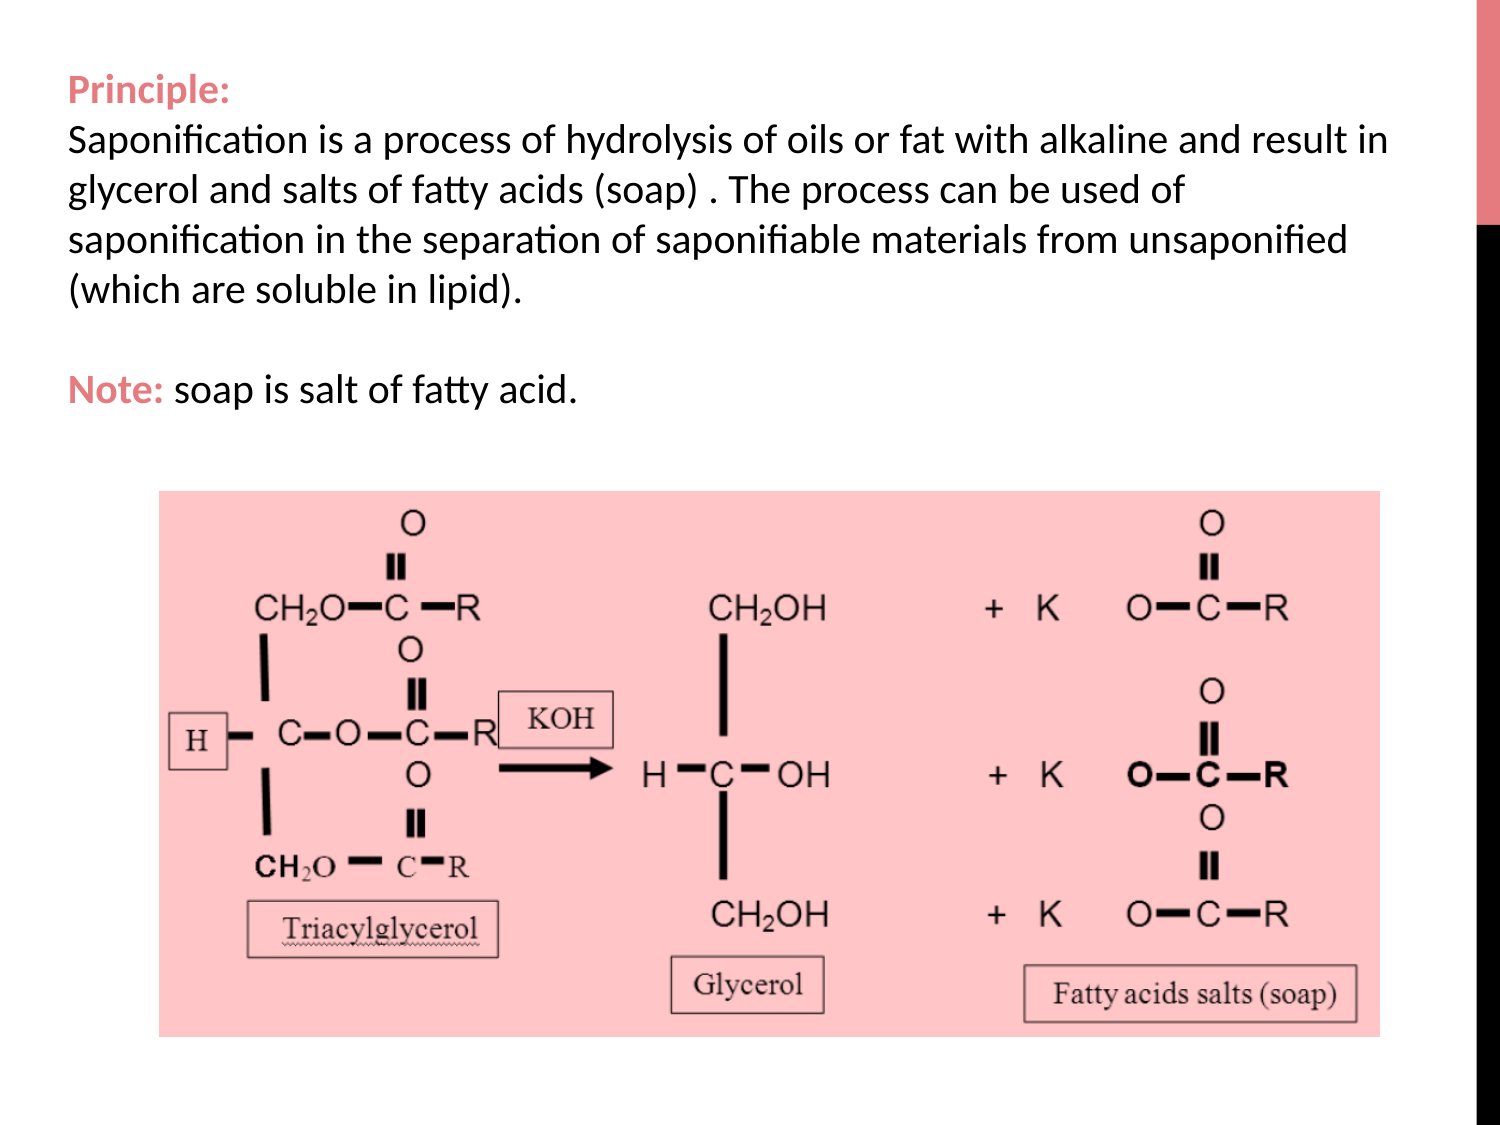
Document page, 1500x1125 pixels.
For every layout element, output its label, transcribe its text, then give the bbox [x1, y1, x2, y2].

text_box Principle: Saponification is a process of hydrolysis of oils or fat with alkaline and result in glycerol and salts of fatty acids (soap) . The process can be used of saponification in the separation of saponifiable materials from unsaponified (which are soluble in lipid). Note: soap is salt of fatty acid. [53, 54, 1412, 420]
picture [158, 491, 1381, 1038]
